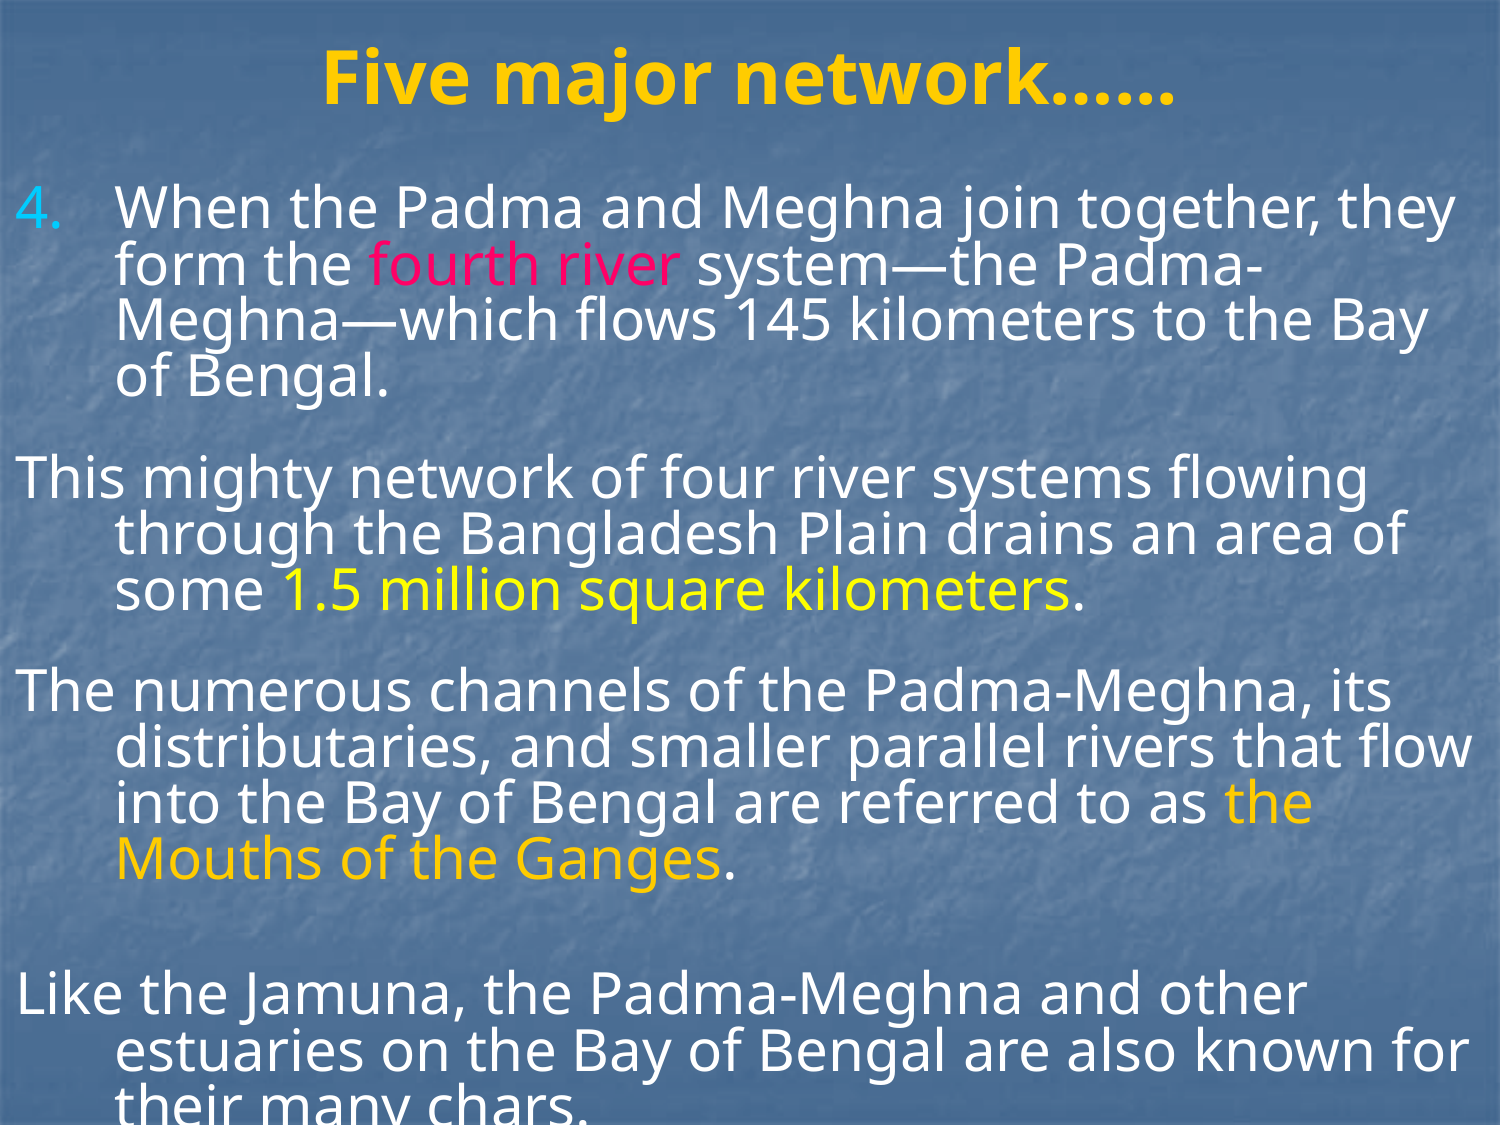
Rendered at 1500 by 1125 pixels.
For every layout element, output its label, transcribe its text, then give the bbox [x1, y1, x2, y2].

title Five major network…... [75, 37, 1425, 113]
picture [0, 0, 1500, 162]
list When the Padma and Meghna join together, they form the fourth river system—the Padma-Meghna—which flows 145 kilometers to the Bay of Bengal. This mighty network of four river systems flowing through the Bangladesh Plain drains an area of some 1.5 million square kilometers. The numerous channels of the Padma-Meghna, its distributaries, and smaller parallel rivers that flow into the Bay of Bengal are referred to as the Mouths of the Ganges. Like the Jamuna, the Padma-Meghna and other estuaries on the Bay of Bengal are also known for their many chars. [0, 162, 1500, 1125]
